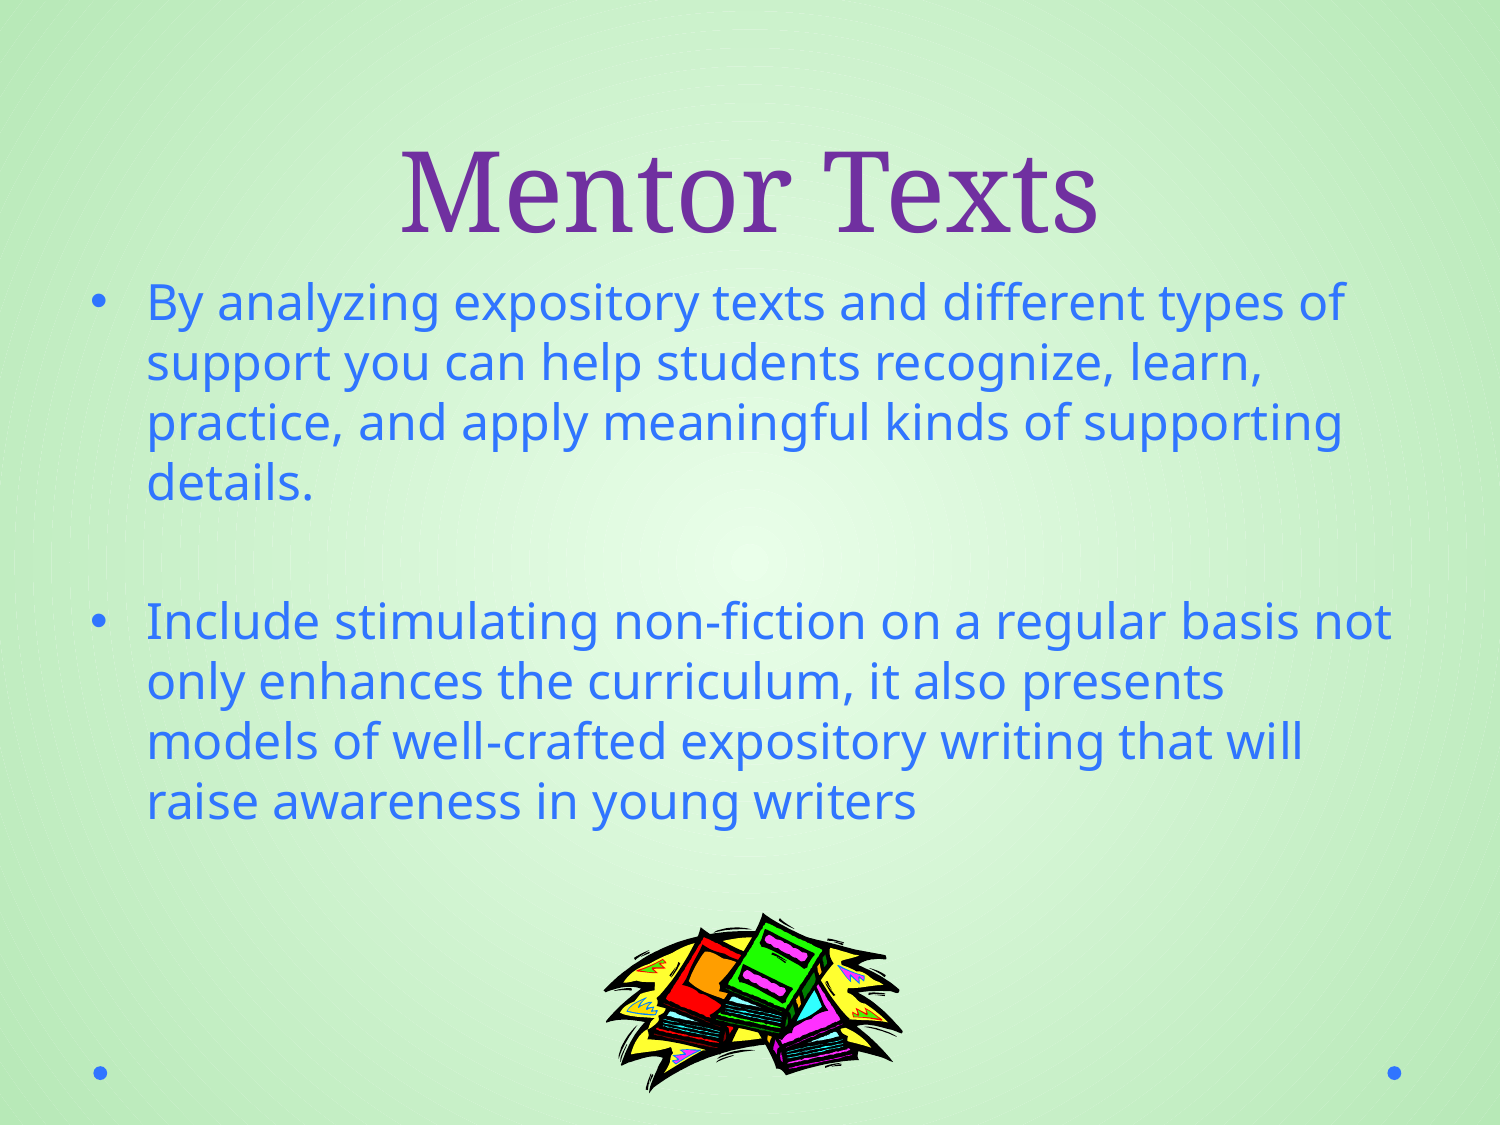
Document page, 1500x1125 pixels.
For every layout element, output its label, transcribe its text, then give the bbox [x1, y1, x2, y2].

list By analyzing expository texts and different types of support you can help students recognize, learn, practice, and apply meaningful kinds of supporting details. Include stimulating non-fiction on a regular basis not only enhances the curriculum, it also presents models of well-crafted expository writing that will raise awareness in young writers [75, 262, 1425, 1005]
title Mentor Texts [75, 0, 1425, 262]
picture [603, 912, 904, 1094]
